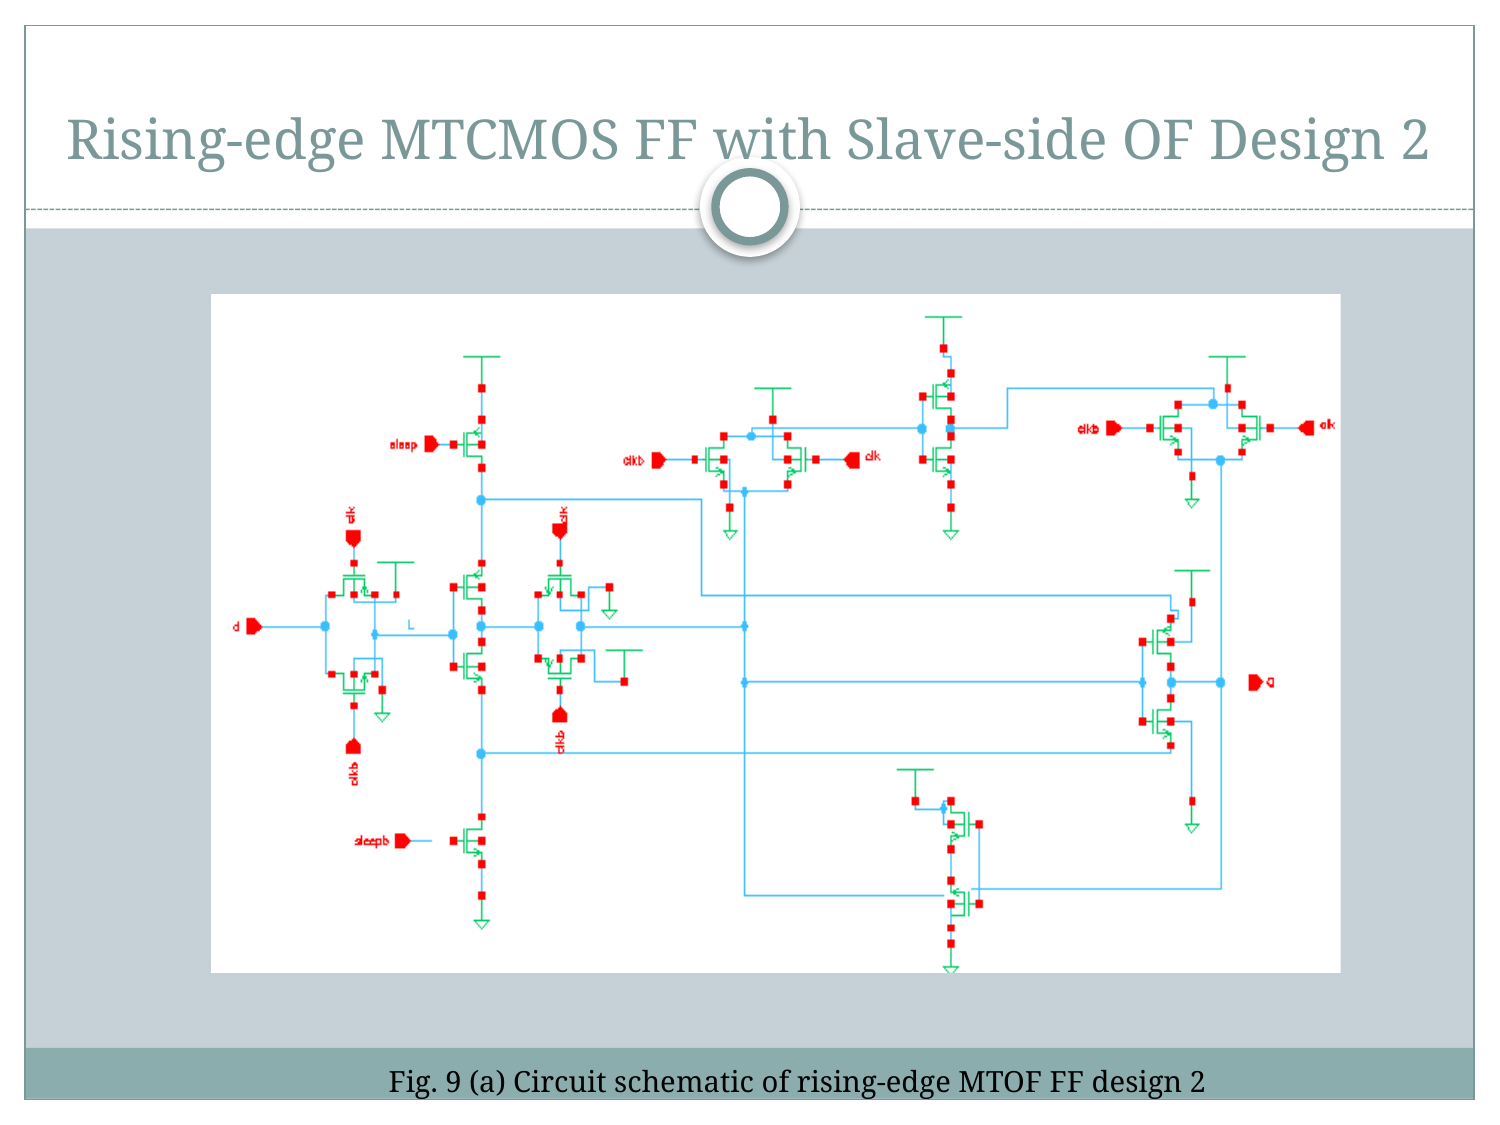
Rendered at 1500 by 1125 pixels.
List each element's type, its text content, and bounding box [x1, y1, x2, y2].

text_box Fig. 9 (a) Circuit schematic of rising-edge MTOF FF design 2 [373, 1055, 1427, 1106]
title Rising-edge MTCMOS FF with Slave-side OF Design 2 [49, 53, 1450, 179]
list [210, 294, 1341, 973]
